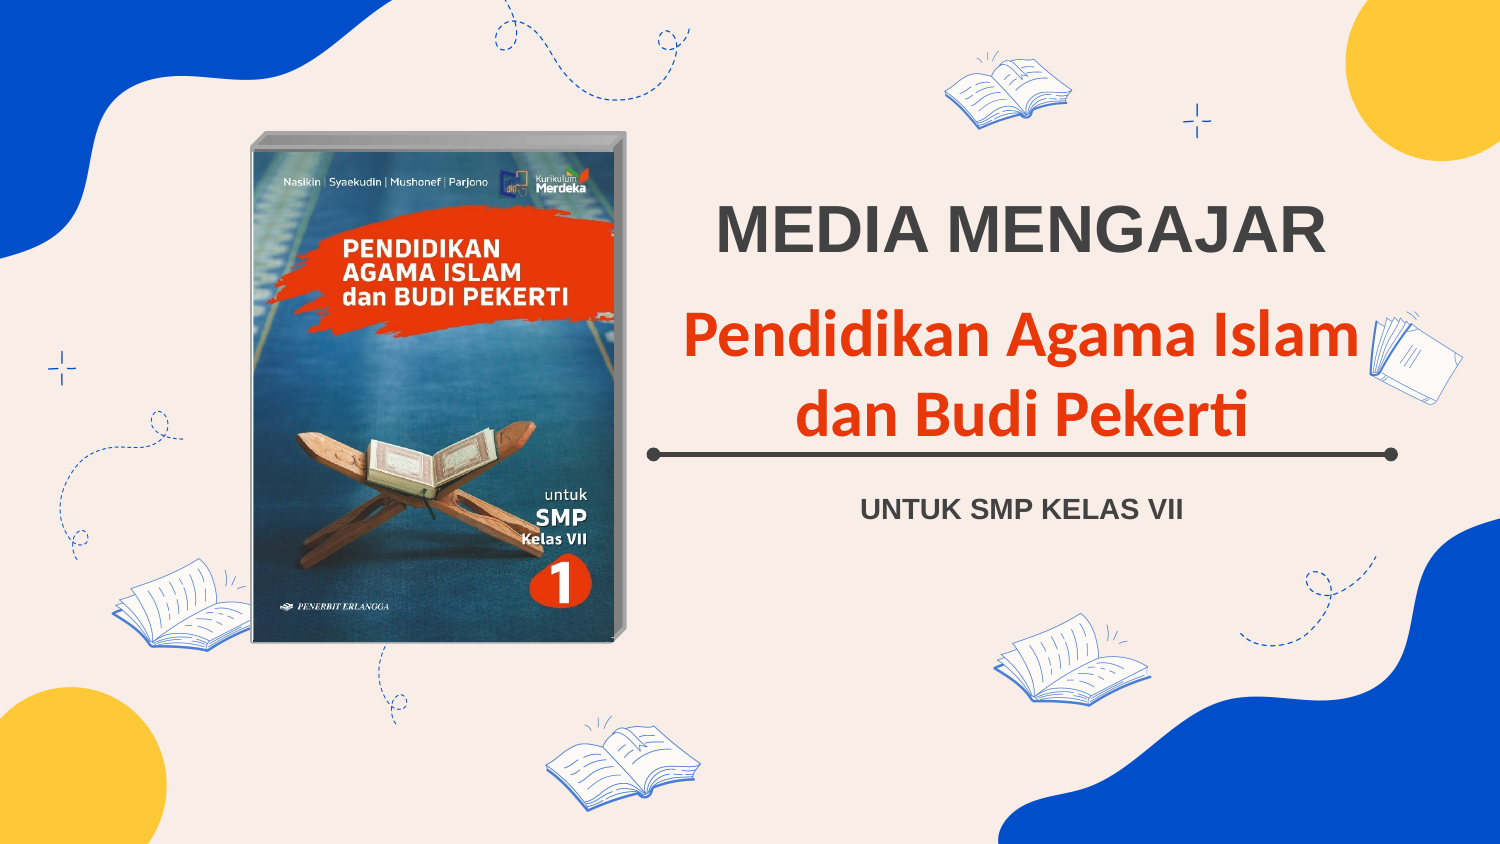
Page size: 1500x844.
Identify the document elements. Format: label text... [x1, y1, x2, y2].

text_box MEDIA MENGAJAR [618, 194, 1439, 272]
text_box Pendidikan Agama Islam dan Budi Pekerti [653, 282, 1391, 401]
text_box UNTUK SMP KELAS VII [848, 484, 1196, 531]
text_box [250, 131, 627, 194]
text_box [618, 272, 627, 638]
picture [0, 0, 1500, 844]
